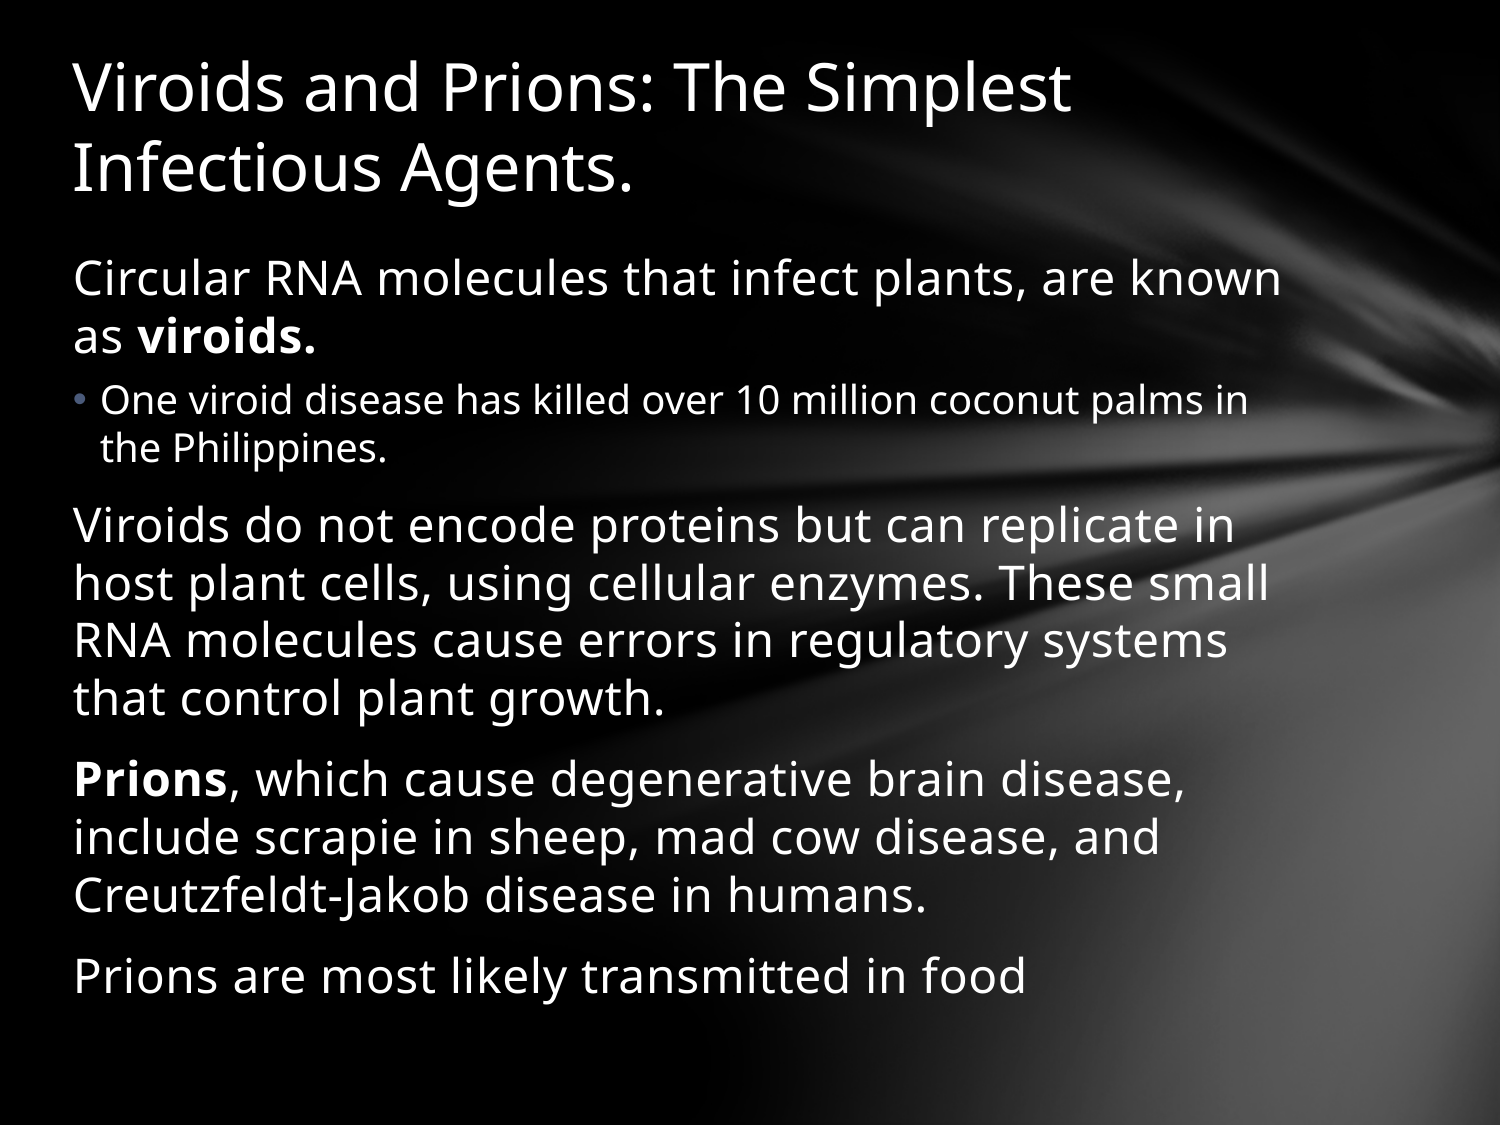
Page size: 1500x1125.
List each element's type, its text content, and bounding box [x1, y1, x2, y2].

list Circular RNA molecules that infect plants, are known as viroids. One viroid disease has killed over 10 million coconut palms in the Philippines. Viroids do not encode proteins but can replicate in host plant cells, using cellular enzymes. These small RNA molecules cause errors in regulatory systems that control plant growth. Prions, which cause degenerative brain disease, include scrapie in sheep, mad cow disease, and Creutzfeldt-Jakob disease in humans. Prions are most likely transmitted in food [57, 239, 1318, 1015]
title Viroids and Prions: The Simplest Infectious Agents. [57, 37, 1318, 213]
